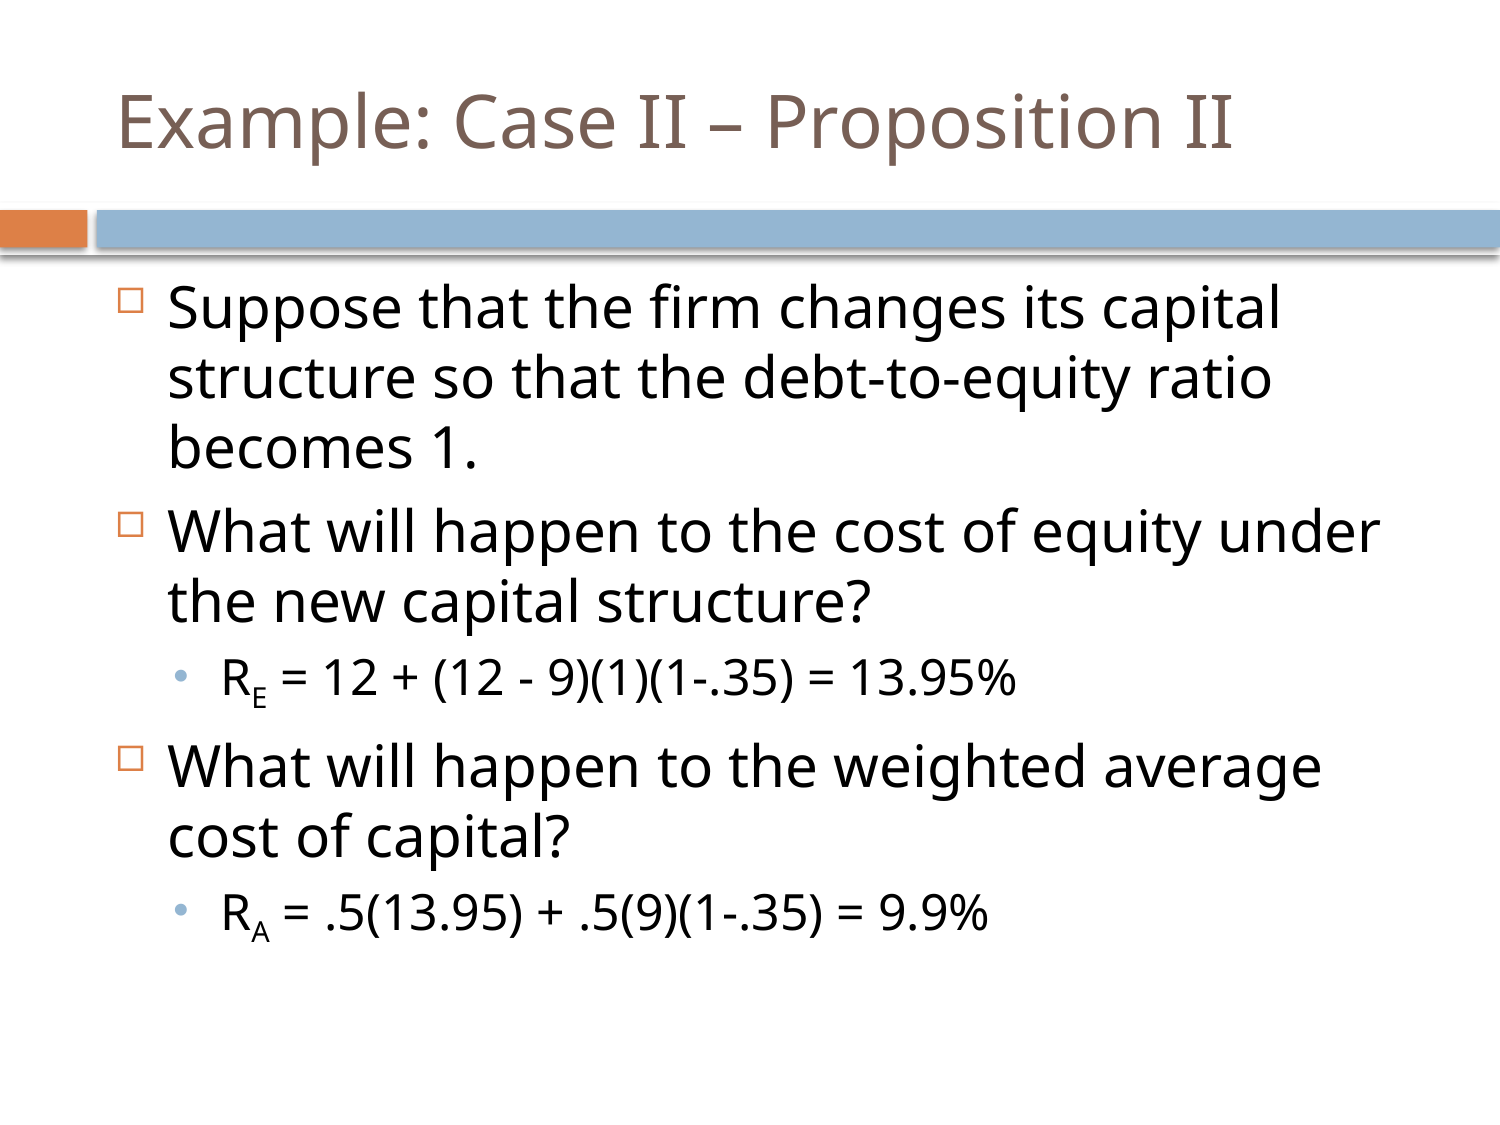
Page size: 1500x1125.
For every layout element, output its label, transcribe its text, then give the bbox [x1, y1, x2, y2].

list Suppose that the firm changes its capital structure so that the debt-to-equity ratio becomes 1. What will happen to the cost of equity under the new capital structure? RE = 12 + (12 - 9)(1)(1-.35) = 13.95% What will happen to the weighted average cost of capital? RA = .5(13.95) + .5(9)(1-.35) = 9.9% [100, 262, 1438, 1000]
title Example: Case II – Proposition II [100, 37, 1438, 200]
